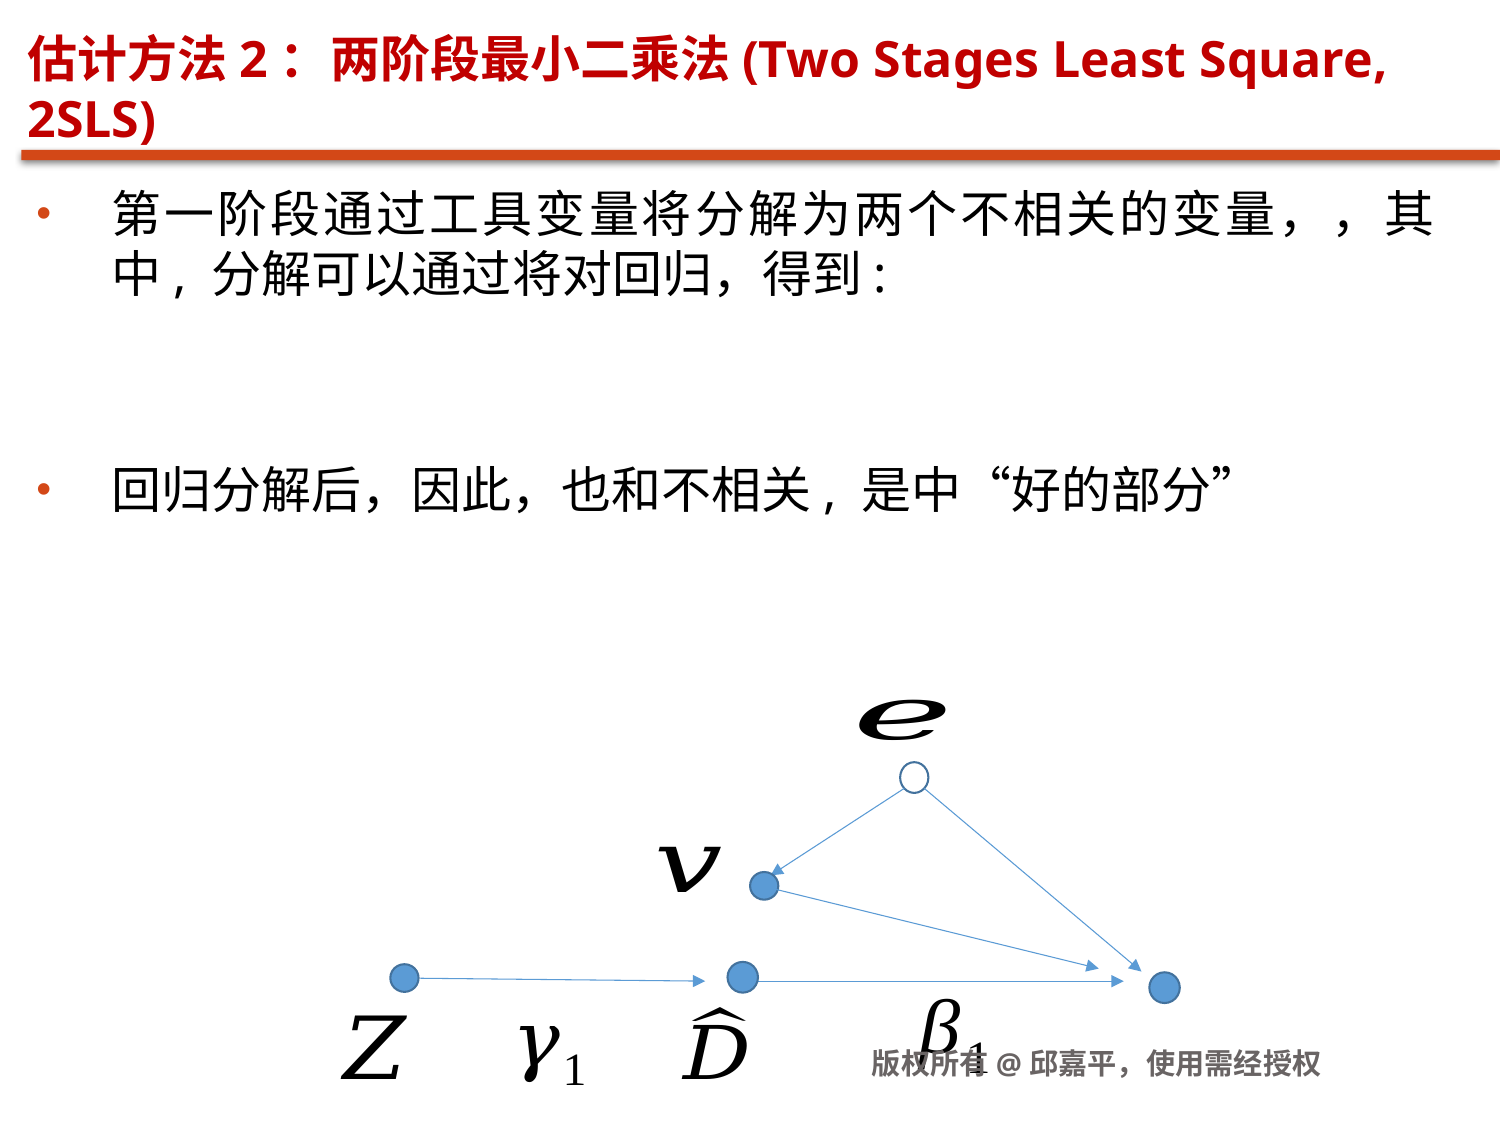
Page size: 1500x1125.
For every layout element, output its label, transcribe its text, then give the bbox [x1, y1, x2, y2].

title 估计方法2：两阶段最小二乘法(Two Stages Least Square, 2SLS) [12, 75, 1500, 163]
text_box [337, 674, 1201, 1101]
footer 版权所有@邱嘉平，使用需经授权 [1208, 1025, 1500, 1100]
